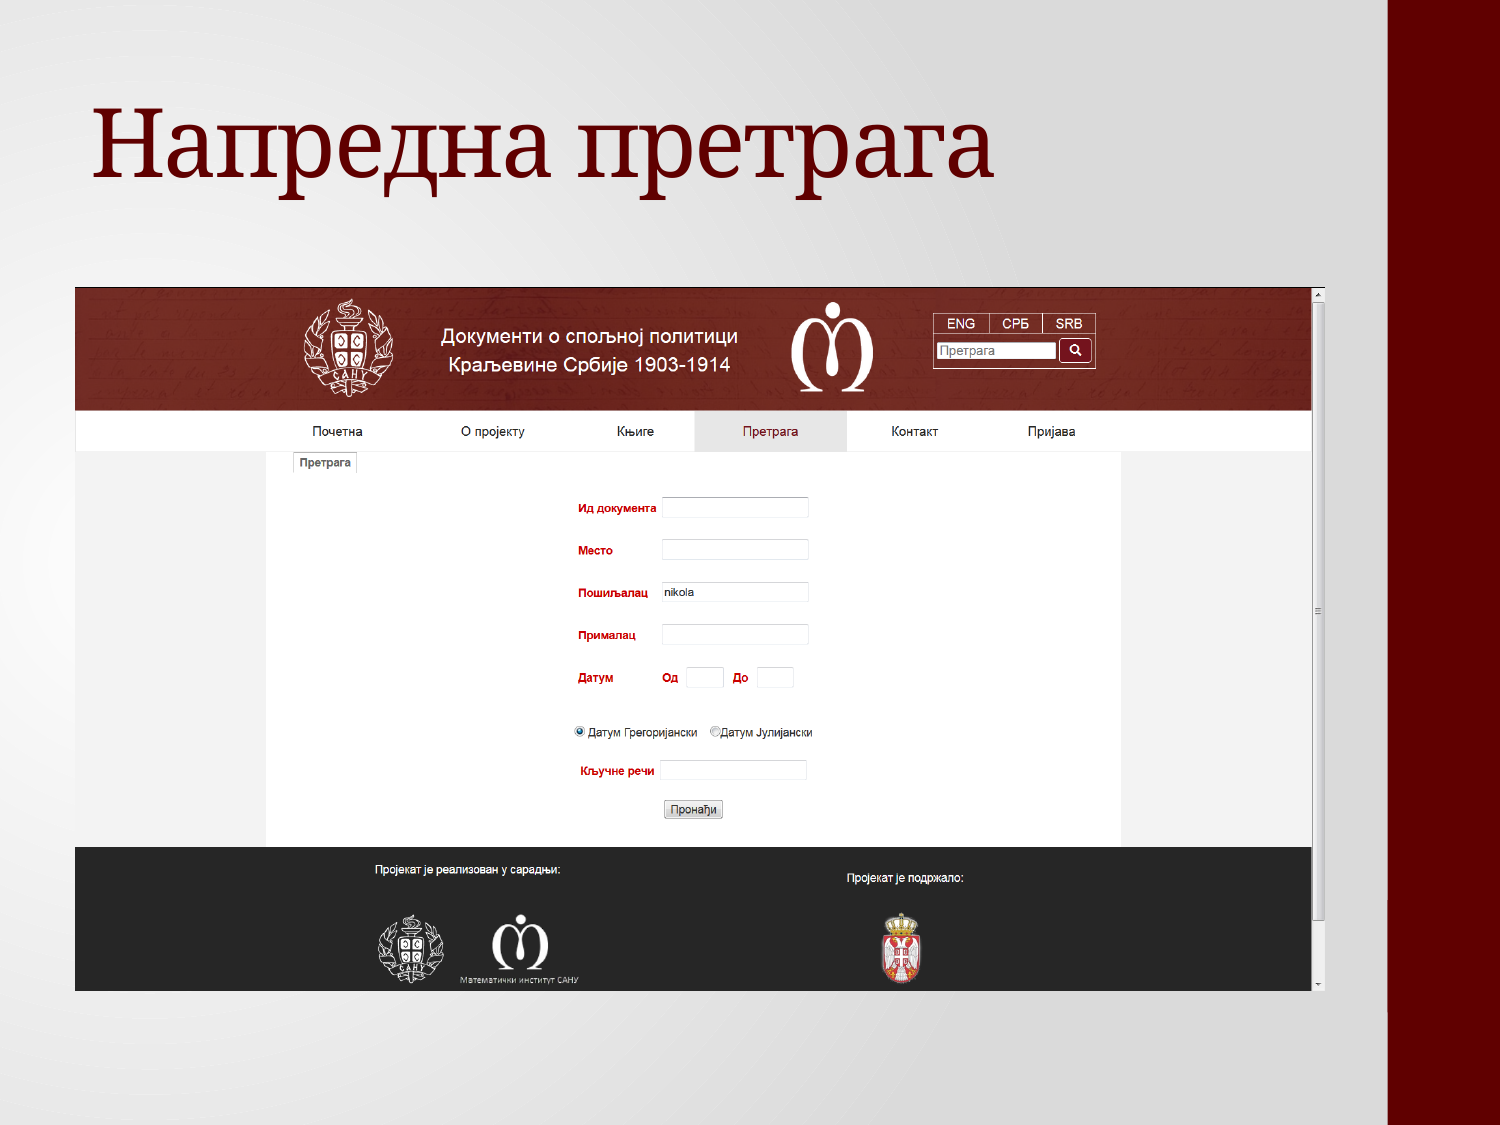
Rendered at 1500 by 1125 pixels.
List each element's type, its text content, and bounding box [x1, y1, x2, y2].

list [74, 286, 1326, 992]
title Напредна претрага [75, 45, 1325, 233]
